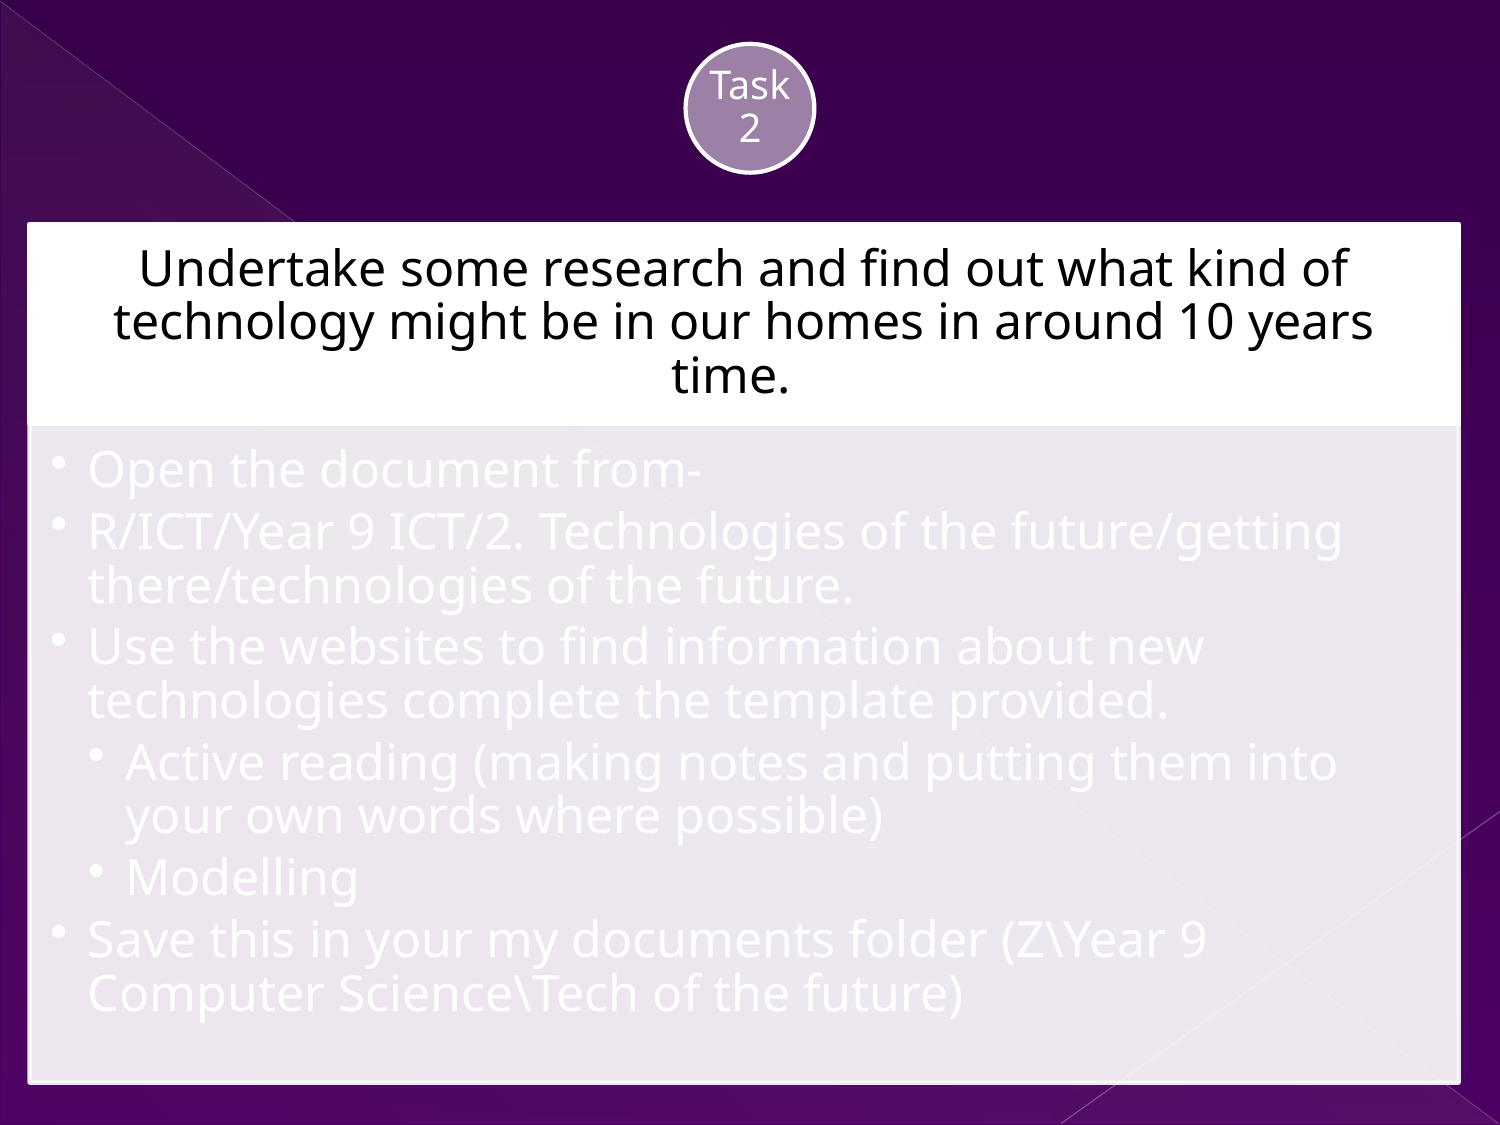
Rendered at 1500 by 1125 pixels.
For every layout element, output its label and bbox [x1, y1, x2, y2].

text_box [74, 43, 1426, 173]
list [29, 207, 1459, 1099]
